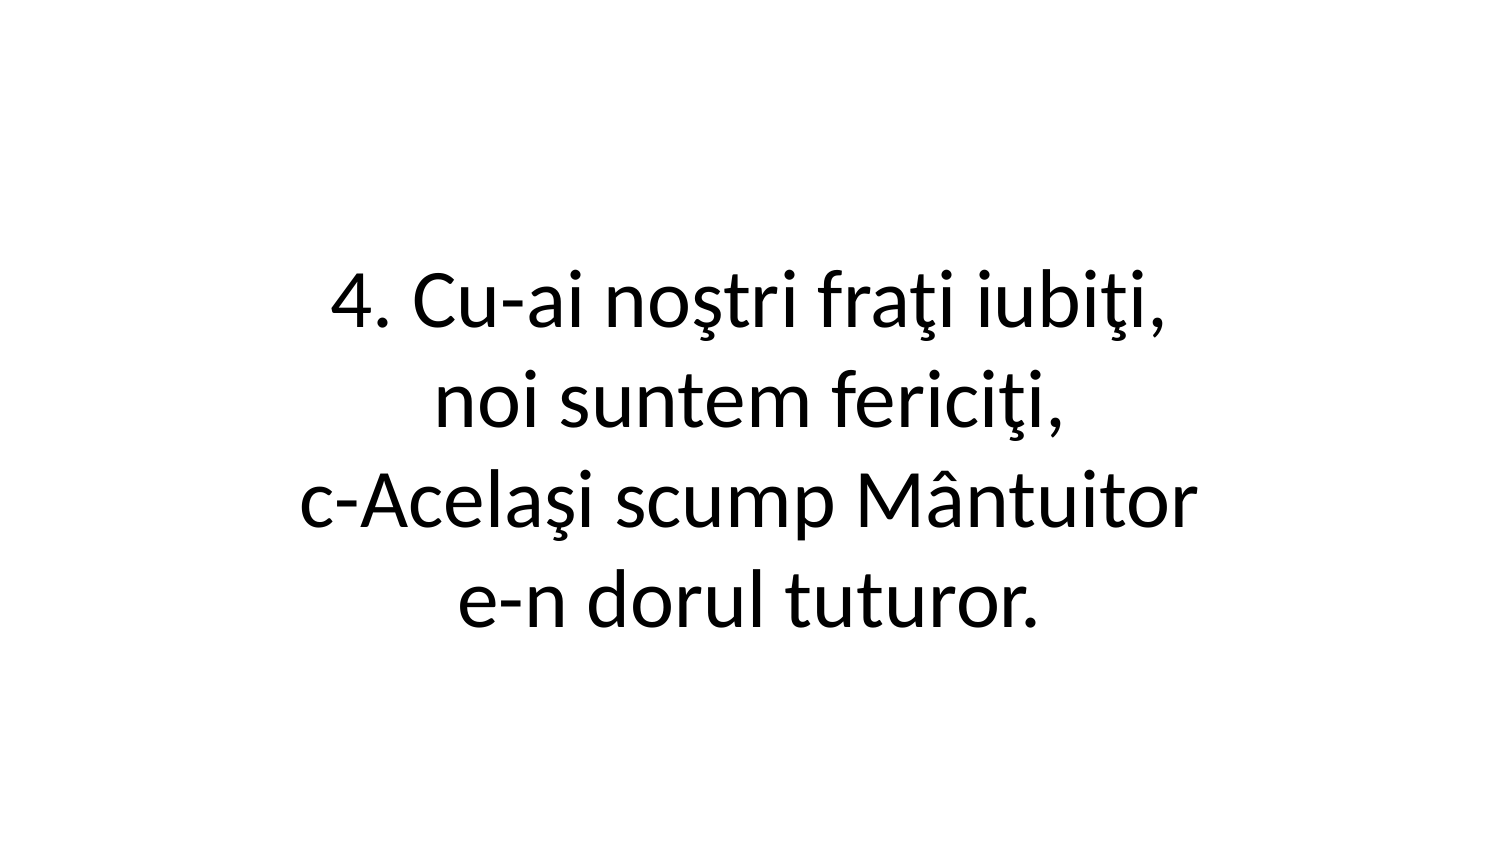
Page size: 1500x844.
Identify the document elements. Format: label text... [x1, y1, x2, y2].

text_box 4. Cu-ai noştri fraţi iubiţi, noi suntem fericiţi, c-Acelaşi scump Mântuitor e-n dorul tuturor. [284, 192, 1216, 652]
